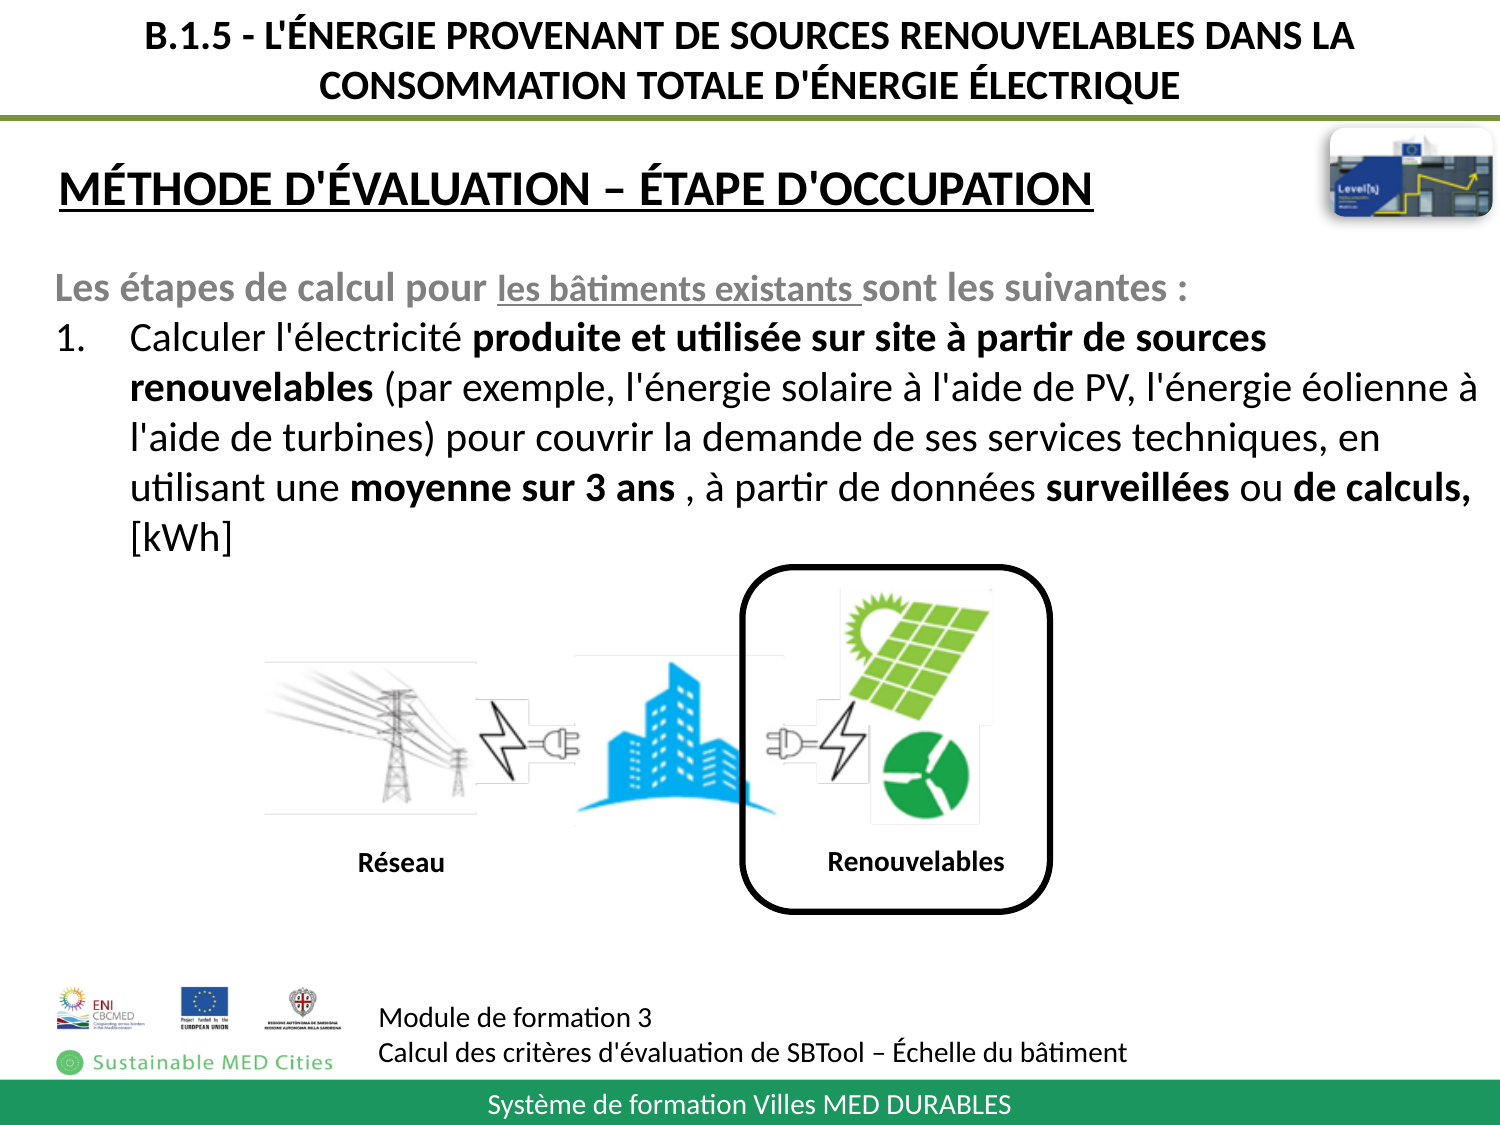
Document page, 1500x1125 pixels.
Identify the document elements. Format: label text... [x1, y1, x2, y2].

picture [1329, 127, 1493, 217]
title B.1.5 - L'ÉNERGIE PROVENANT DE SOURCES RENOUVELABLES DANS LA CONSOMMATION TOTALE D'ÉNERGIE ÉLECTRIQUE [0, 0, 1500, 117]
text_box MÉTHODE D'ÉVALUATION – ÉTAPE D'OCCUPATION [43, 147, 1331, 235]
text_box Les étapes de calcul pour les bâtiments existants sont les suivantes : Calculer l'électricité produite et utilisée sur site à partir de sources renouvelables (par exemple, l'énergie solaire à l'aide de PV, l'énergie éolienne à l'aide de turbines) pour couvrir la demande de ses services techniques, en utilisant une moyenne sur 3 ans , à partir de données surveillées ou de calculs, [kWh] [39, 251, 1500, 971]
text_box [0, 972, 1500, 1125]
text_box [264, 566, 1051, 913]
